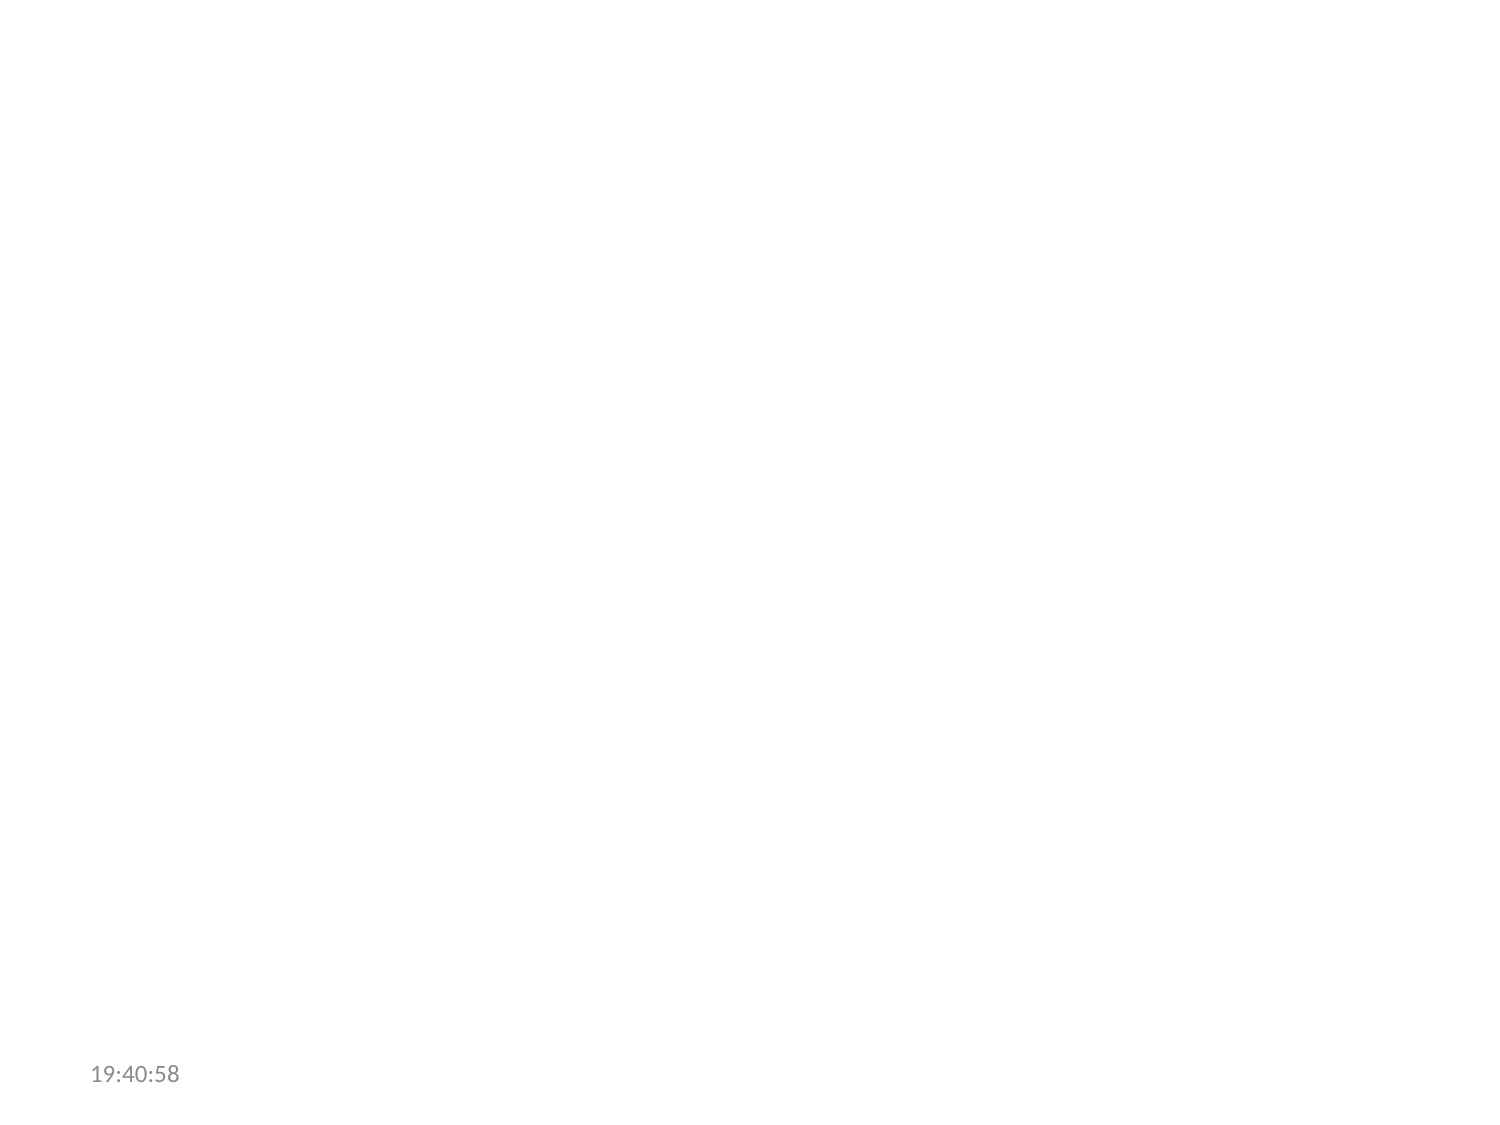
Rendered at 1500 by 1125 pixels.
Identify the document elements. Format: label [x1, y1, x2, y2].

slide_number [75, 1042, 425, 1103]
